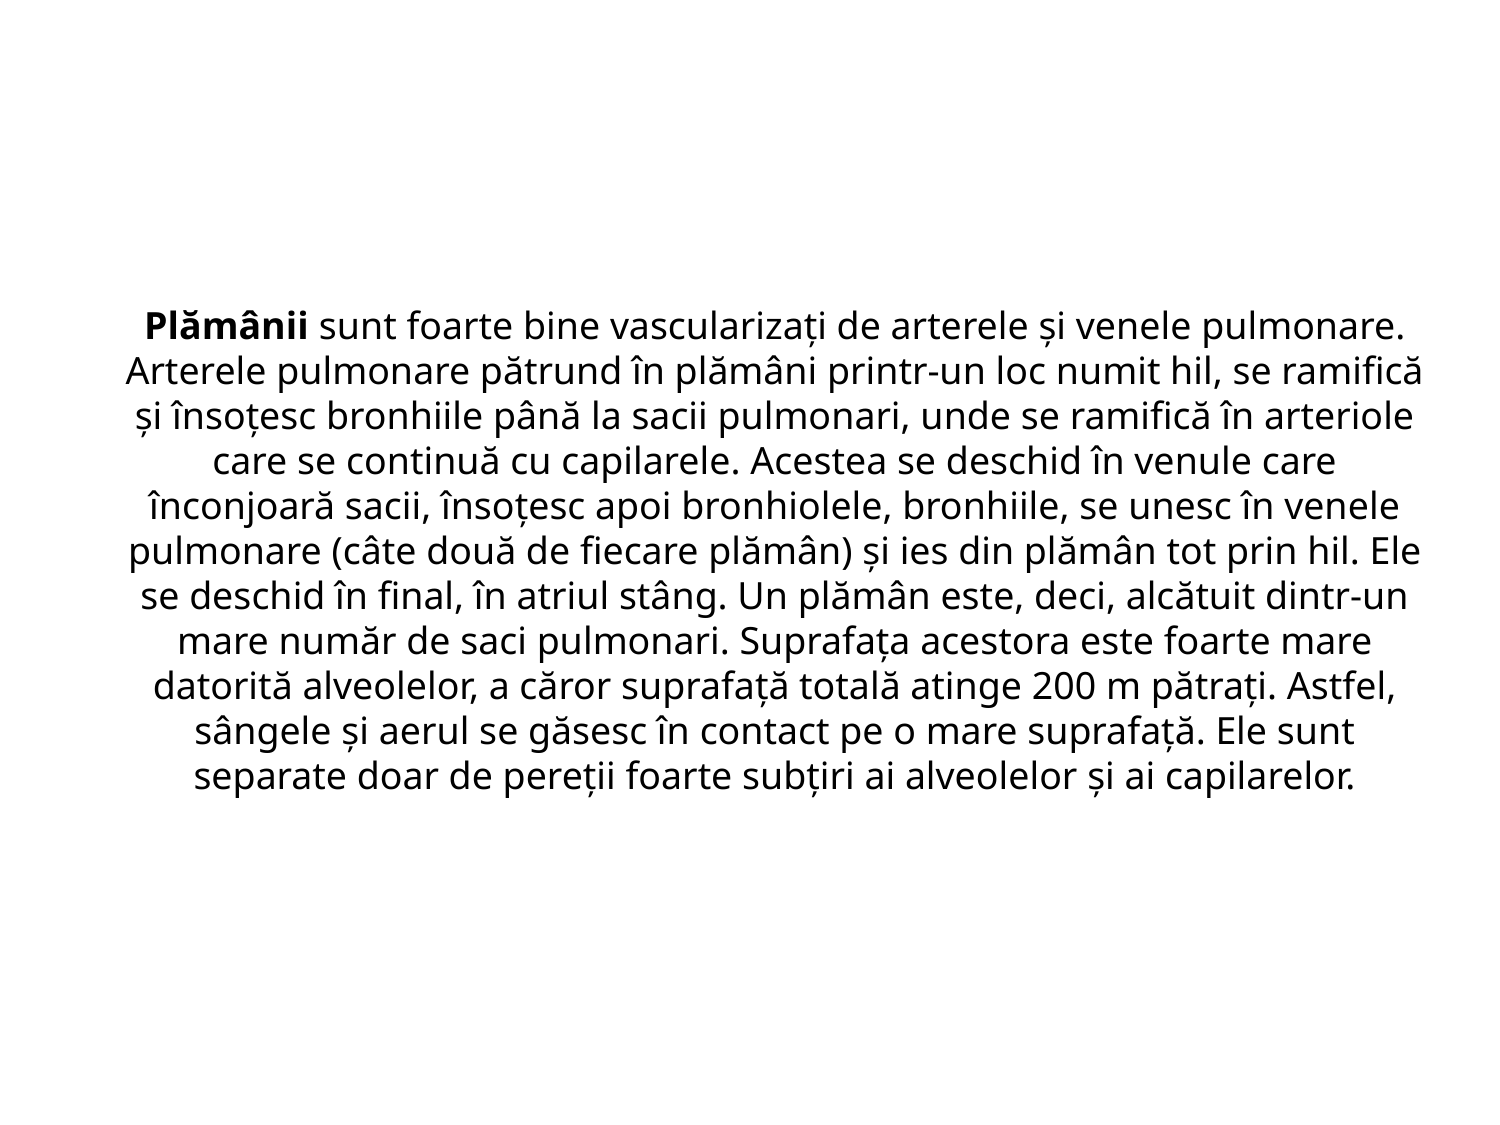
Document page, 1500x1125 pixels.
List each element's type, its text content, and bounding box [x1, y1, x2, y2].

title Plămânii sunt foarte bine vascularizați de arterele și venele pulmonare. Arterele pulmonare pătrund în plămâni printr-un loc numit hil, se ramifică și însoțesc bronhiile până la sacii pulmonari, unde se ramifică în arteriole care se continuă cu capilarele. Acestea se deschid în venule care înconjoară sacii, însoțesc apoi bronhiolele, bronhiile, se unesc în venele pulmonare (câte două de fiecare plămân) și ies din plămân tot prin hil. Ele se deschid în final, în atriul stâng. Un plămân este, deci, alcătuit dintr-un mare număr de saci pulmonari. Suprafața acestora este foarte mare datorită alveolelor, a căror suprafață totală atinge 200 m pătrați. Astfel, sângele și aerul se găsesc în contact pe o mare suprafață. Ele sunt separate doar de pereții foarte subțiri ai alveolelor și ai capilarelor. [100, 255, 1451, 844]
